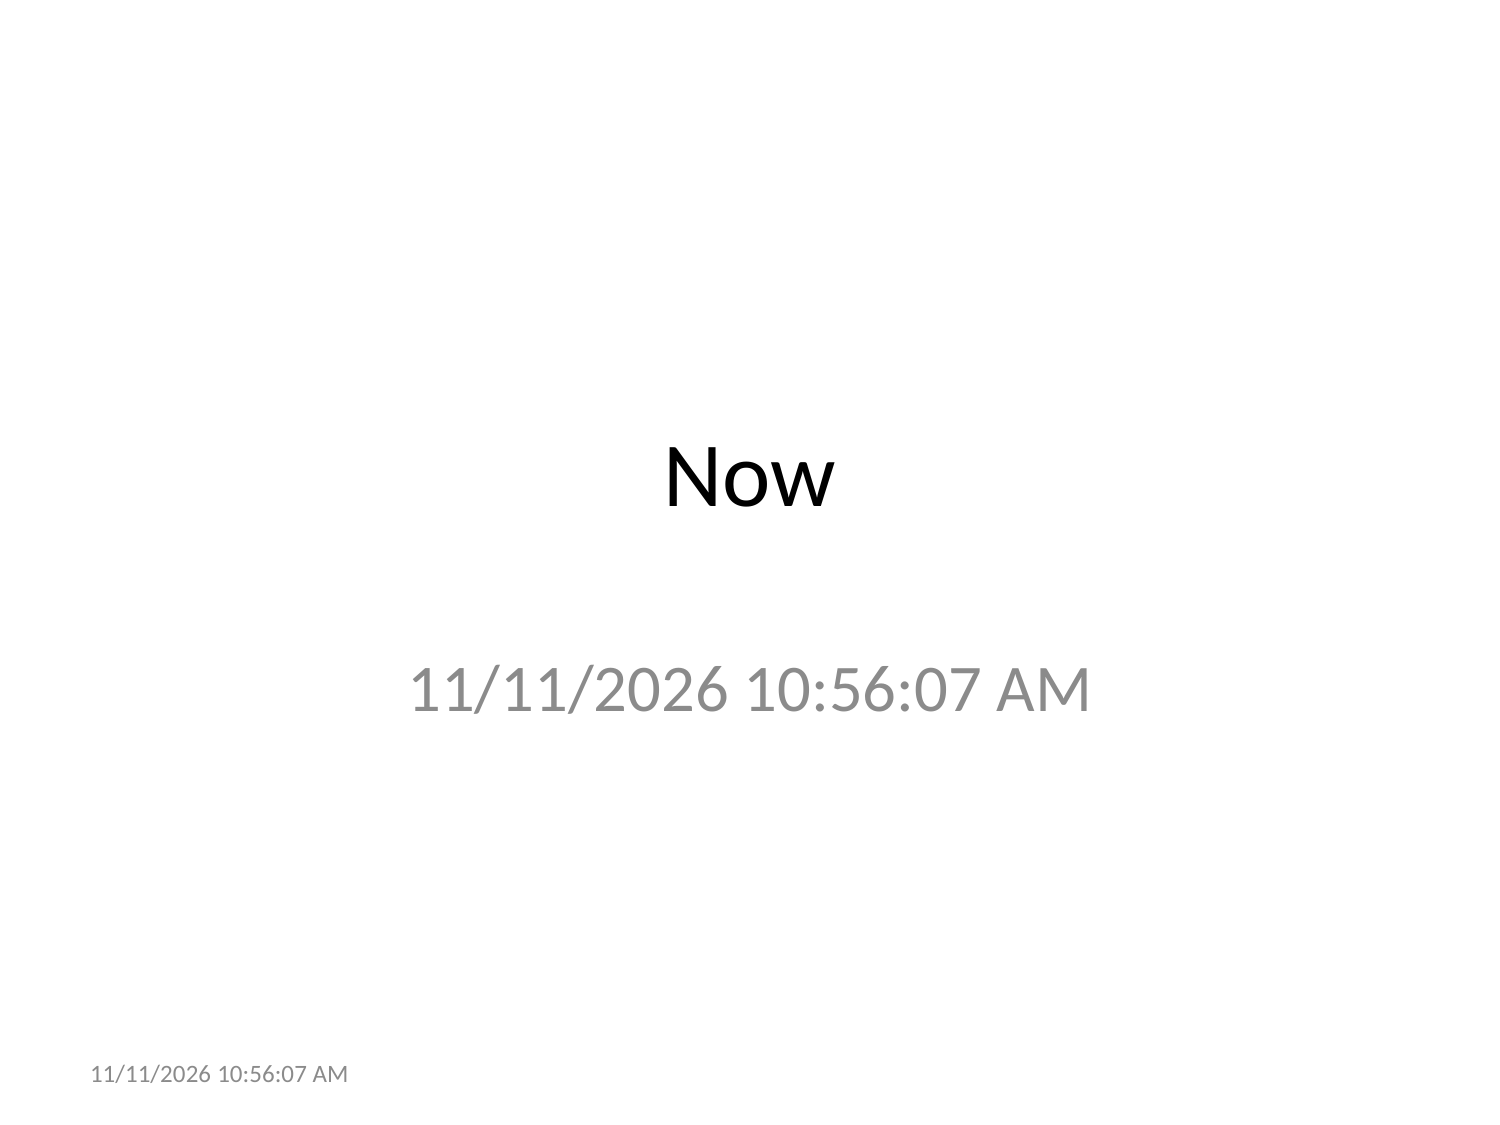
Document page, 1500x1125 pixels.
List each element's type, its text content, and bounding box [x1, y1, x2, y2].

title Now [112, 349, 1388, 591]
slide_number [75, 1042, 425, 1103]
subtitle 2011-12-19 10:20:04 AM [225, 637, 1275, 925]
